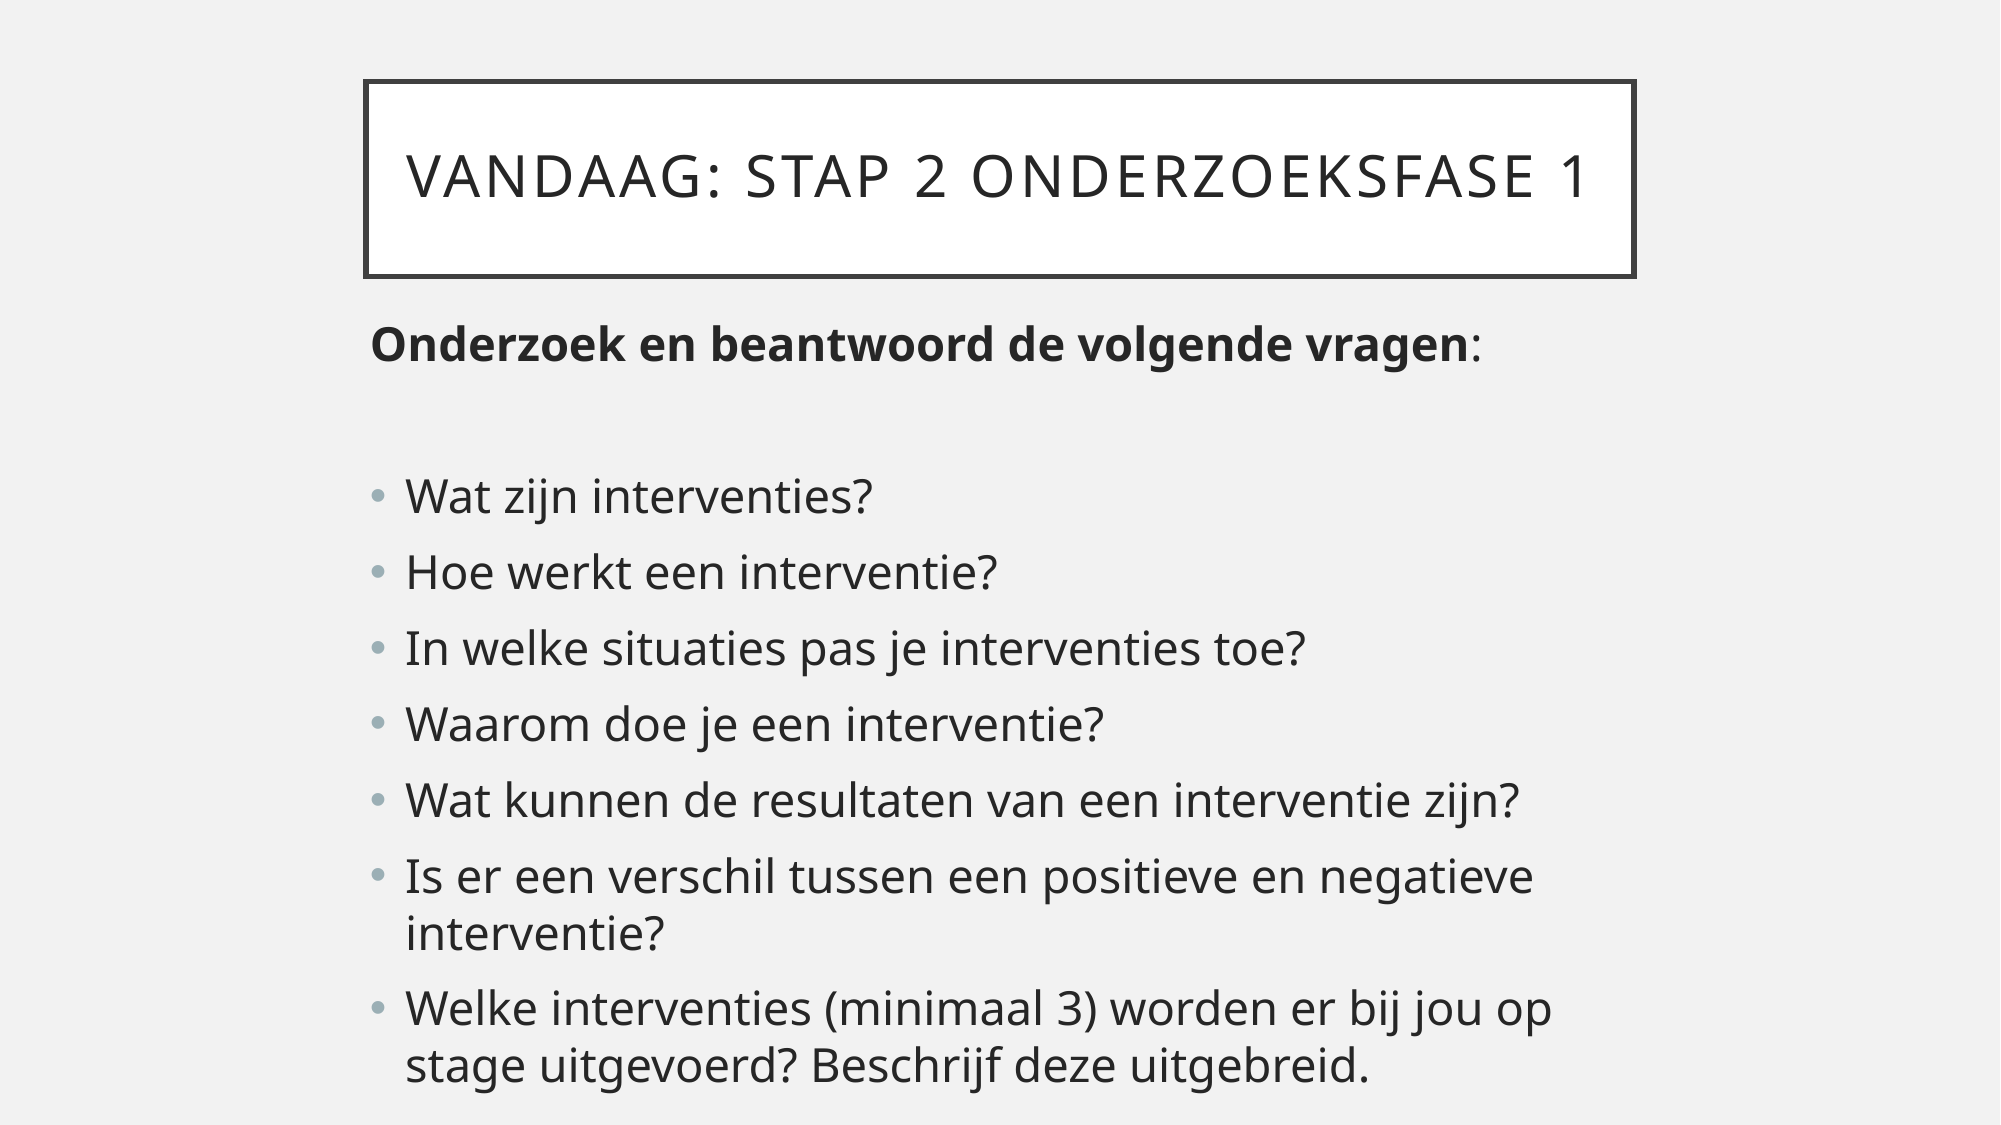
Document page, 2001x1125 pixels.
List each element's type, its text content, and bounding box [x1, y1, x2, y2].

title Vandaag: Stap 2 onderzoeksfase 1 [363, 79, 1637, 279]
list Onderzoek en beantwoord de volgende vragen: Wat zijn interventies? Hoe werkt een interventie? In welke situaties pas je interventies toe? Waarom doe je een interventie? Wat kunnen de resultaten van een interventie zijn? Is er een verschil tussen een positieve en negatieve interventie? Welke interventies (minimaal 3) worden er bij jou op stage uitgevoerd? Beschrijf deze uitgebreid. [355, 307, 1688, 1100]
